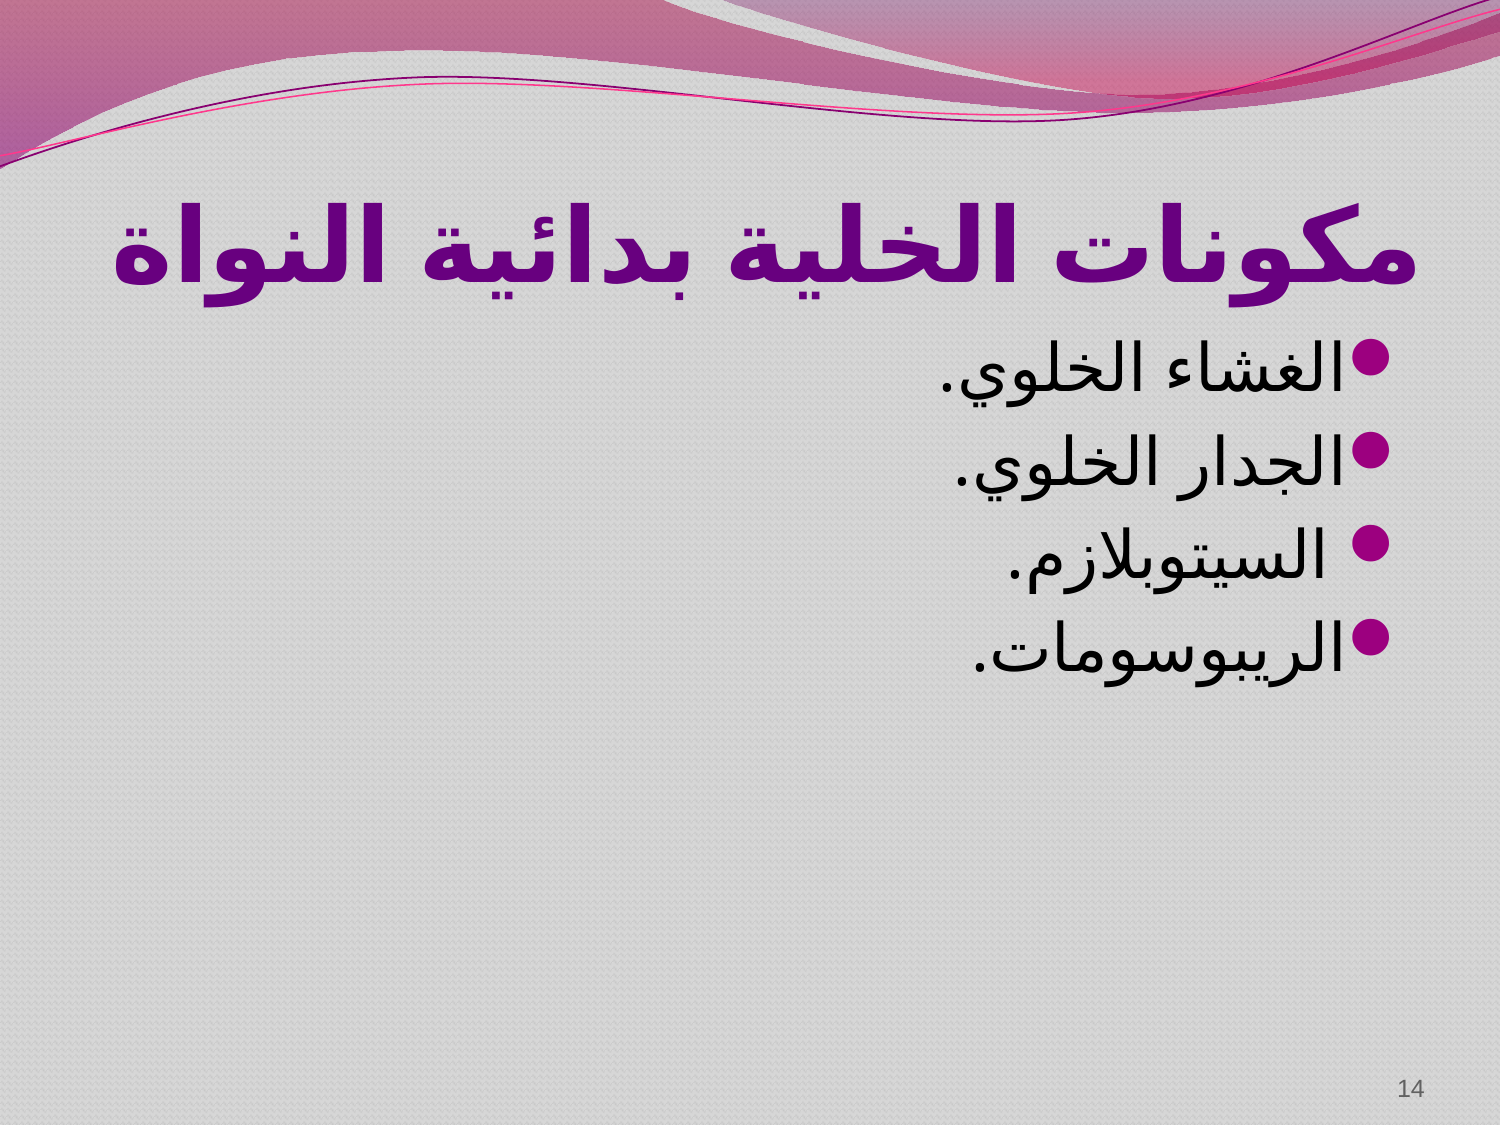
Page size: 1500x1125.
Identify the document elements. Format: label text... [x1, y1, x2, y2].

slide_number 14 [1299, 1042, 1425, 1103]
list الغشاء الخلوي. الجدار الخلوي. السيتوبلازم. الريبوسومات. [75, 317, 1425, 1038]
title مكونات الخلية بدائية النواة [75, 115, 1425, 303]
